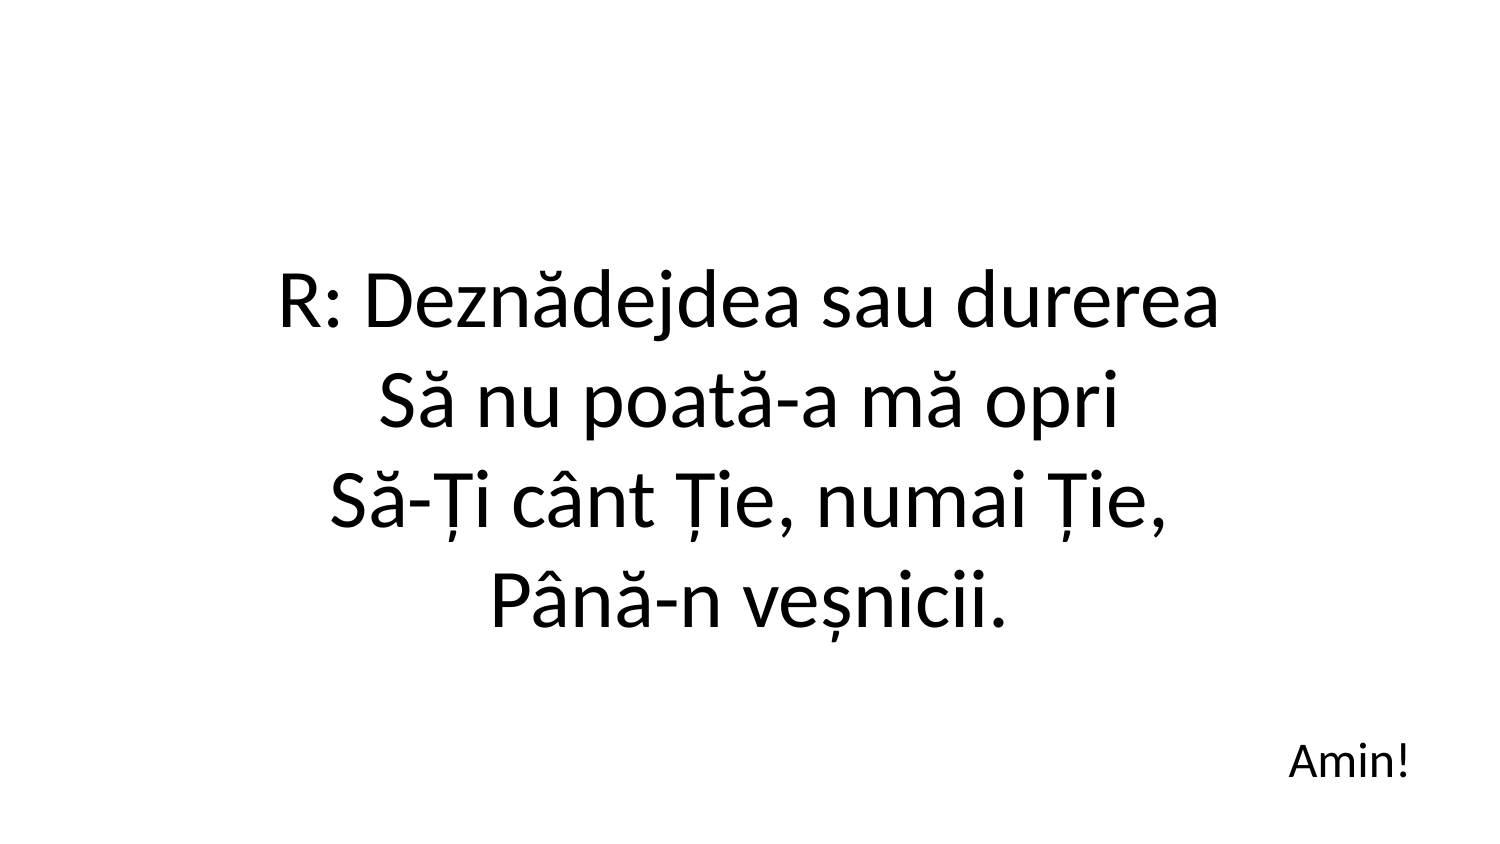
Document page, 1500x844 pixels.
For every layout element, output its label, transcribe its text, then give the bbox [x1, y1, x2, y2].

text_box R: Deznădejdea sau durerea Să nu poată-a mă opri Să-Ți cânt Ție, numai Ție, Până-n veșnicii. [262, 192, 1238, 652]
text_box Amin! [1273, 674, 1427, 795]
